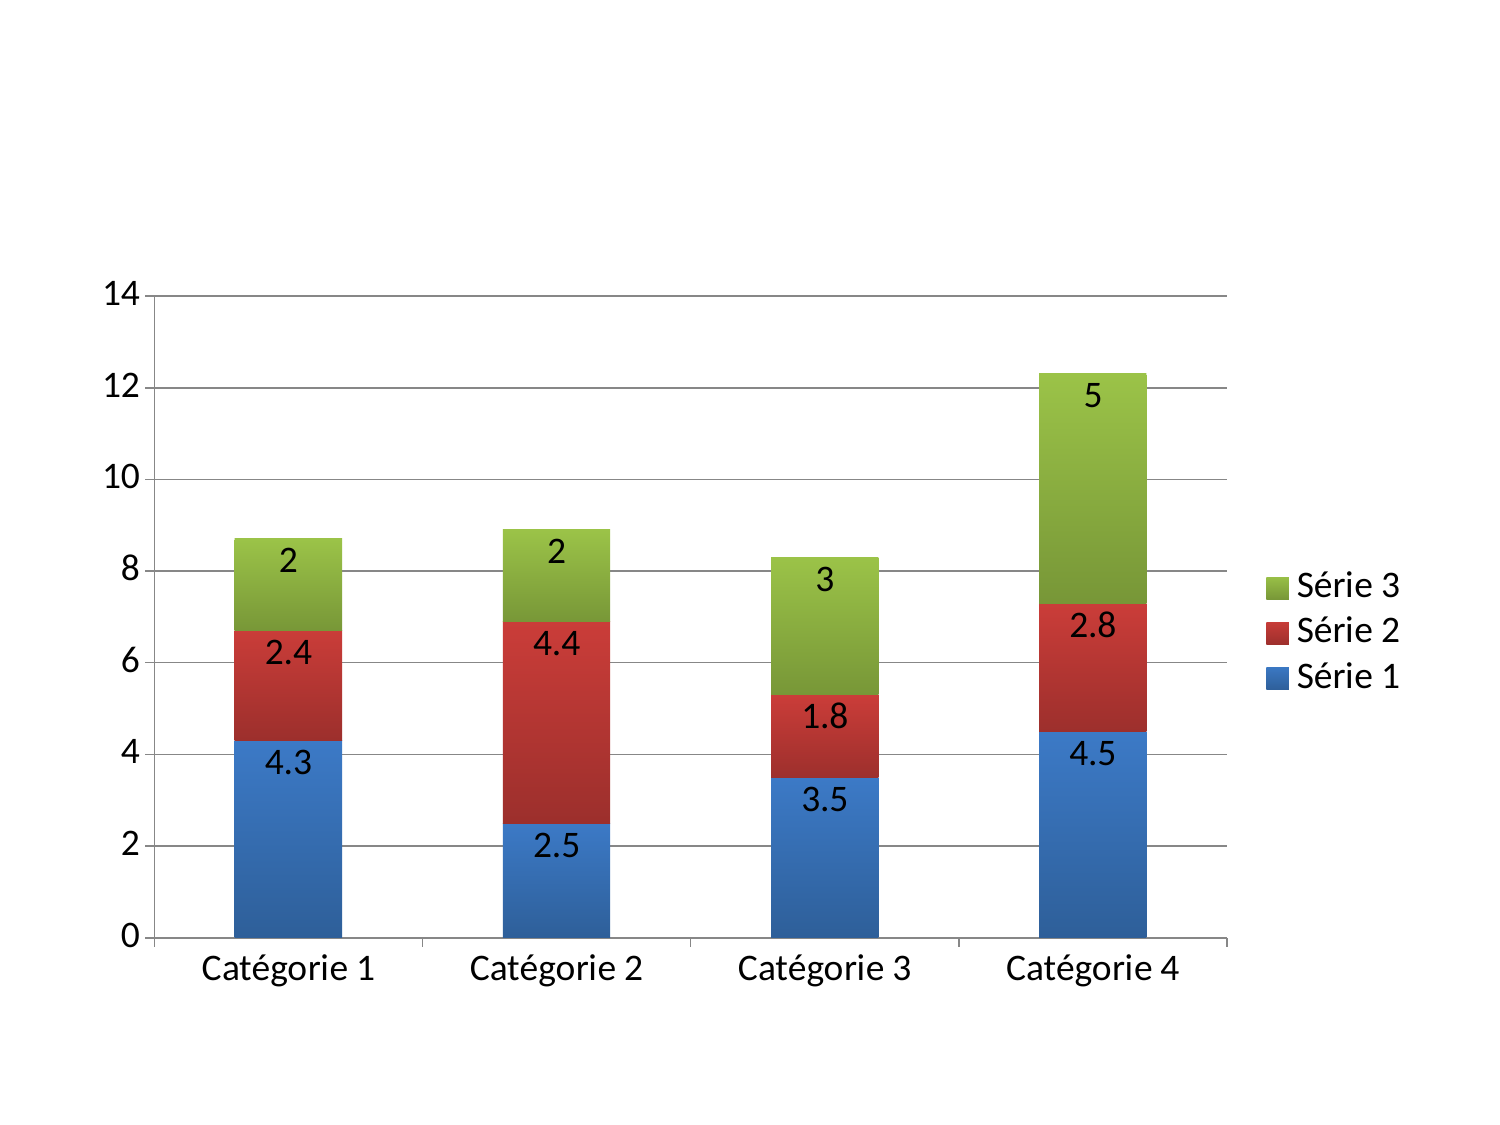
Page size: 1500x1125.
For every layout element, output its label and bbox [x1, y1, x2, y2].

chart [74, 262, 1426, 1006]
